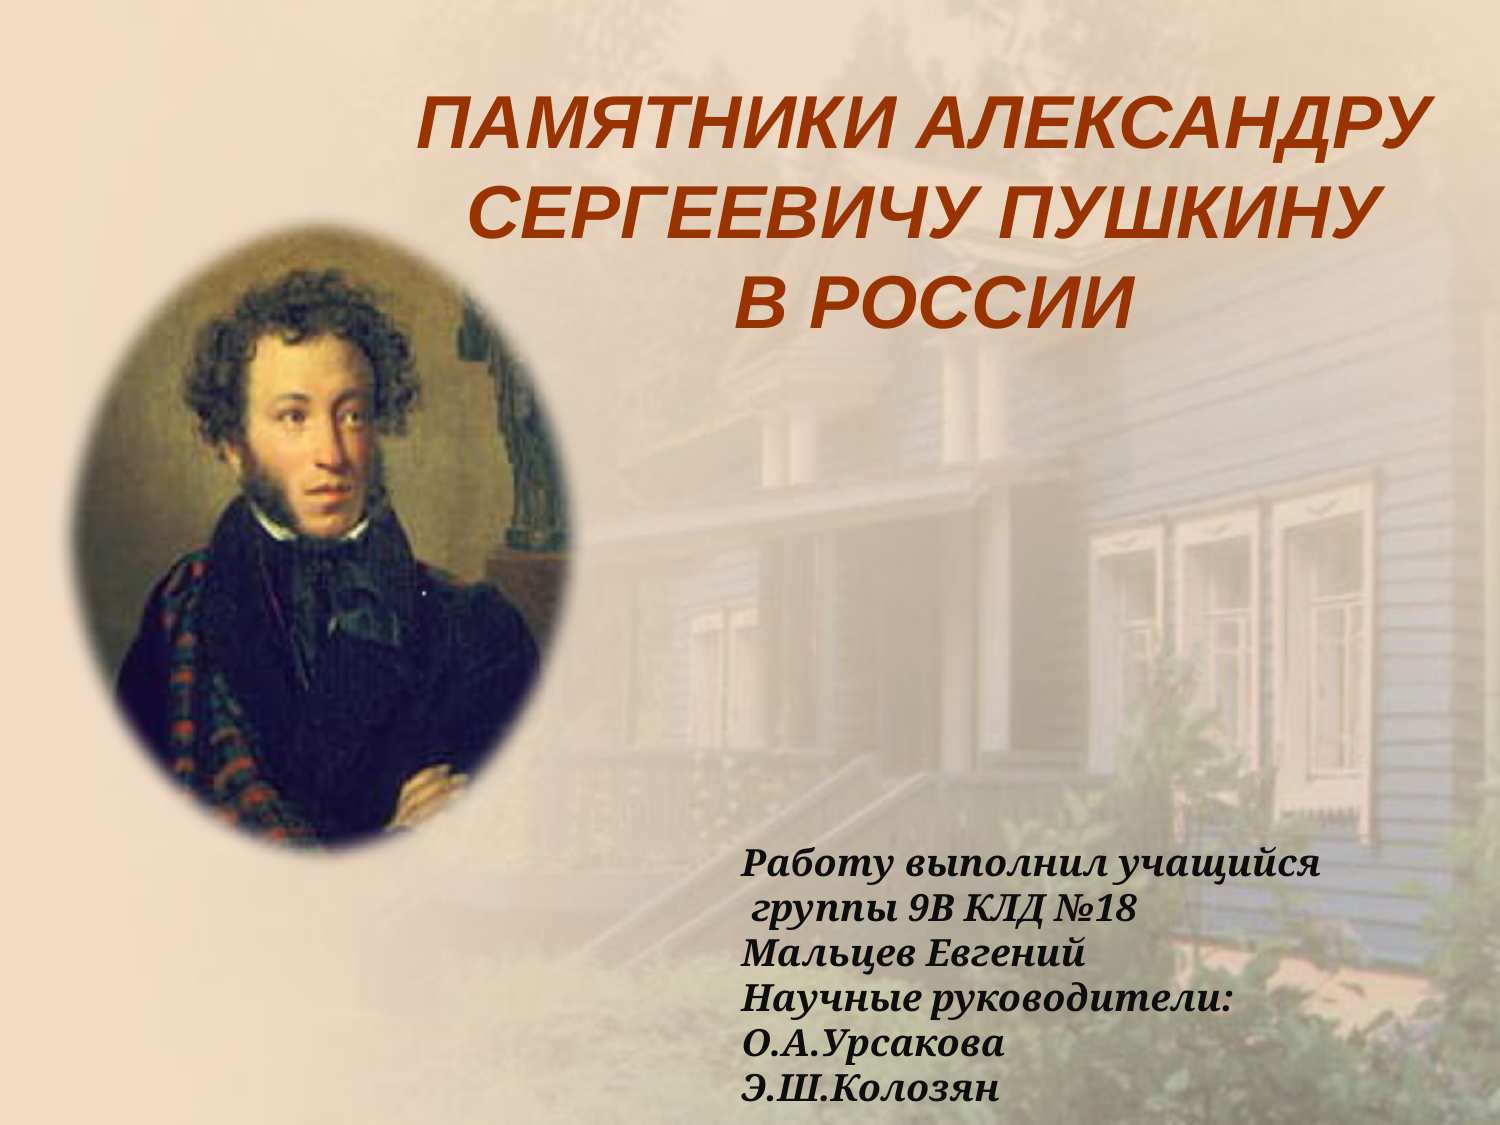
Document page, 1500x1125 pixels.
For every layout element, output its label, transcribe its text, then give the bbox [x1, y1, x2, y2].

text_box Работу выполнил учащийся группы 9В КЛД №18 Мальцев Евгений Научные руководители: О.А.Урсакова Э.Ш.Колозян [726, 831, 1477, 1117]
text_box ПАМЯТНИКИ АЛЕКСАНДРУ СЕРГЕЕВИЧУ ПУШКИНУ В РОССИИ [348, 66, 1500, 382]
picture [0, 0, 1500, 1125]
